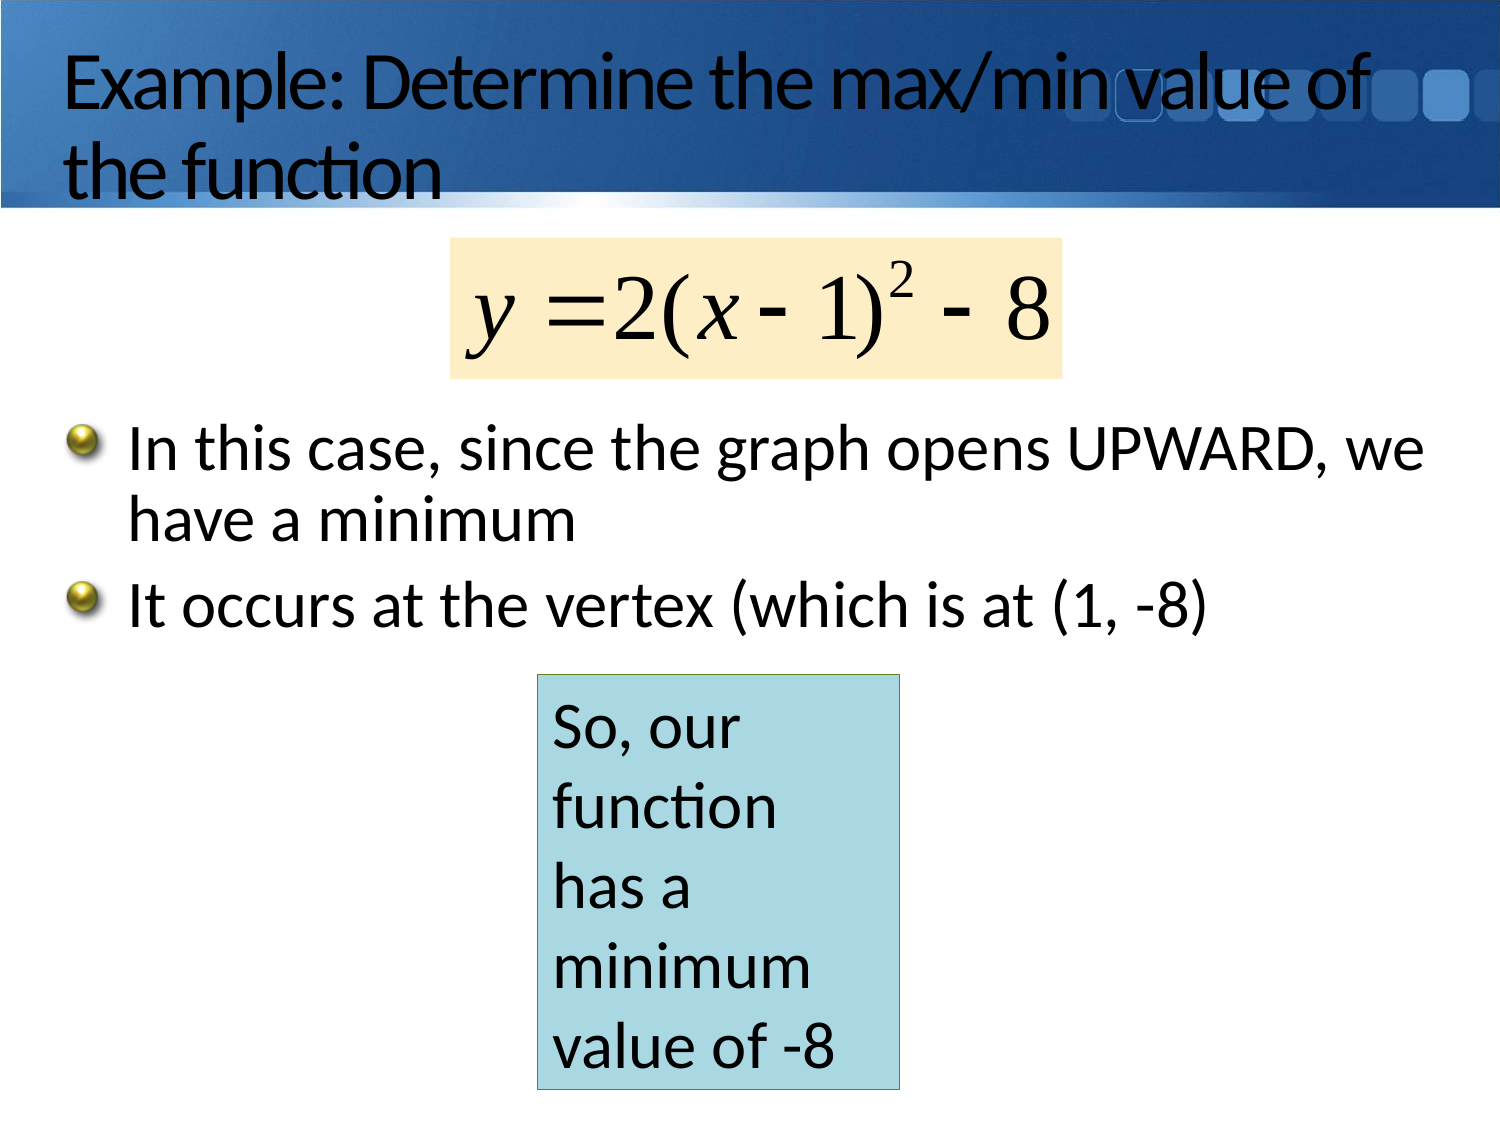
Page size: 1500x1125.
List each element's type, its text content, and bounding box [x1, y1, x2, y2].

text_box So, our function has a minimum value of -8 [537, 674, 900, 1090]
title Example: Determine the max/min value of the function [62, 37, 1438, 220]
picture [0, 0, 1500, 1125]
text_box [449, 237, 1063, 380]
list In this case, since the graph opens UPWARD, we have a minimum It occurs at the vertex (which is at (1, -8) [62, 412, 1438, 647]
